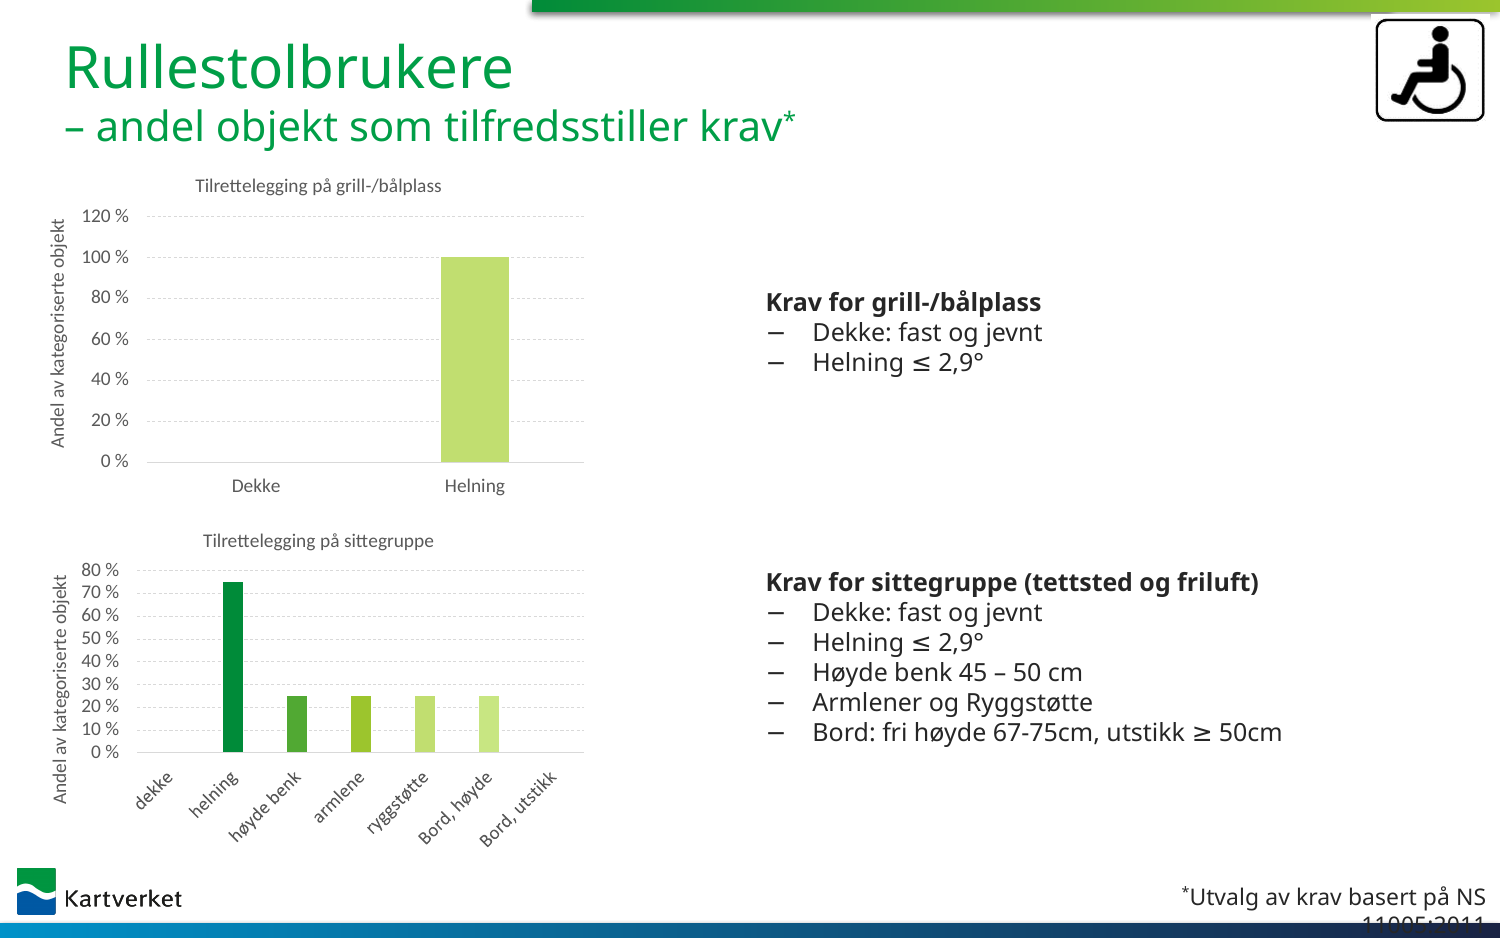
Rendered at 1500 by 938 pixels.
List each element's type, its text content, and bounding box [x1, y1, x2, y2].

text_box Rullestolbrukere – andel objekt som tilfredsstiller krav* [49, 14, 1431, 158]
text_box Krav for grill-/bålplass Dekke: fast og jevnt Helning ≤ 2,9° [750, 279, 1452, 384]
text_box *Utvalg av krav basert på NS 11005:2011 [1068, 873, 1500, 938]
picture [41, 520, 596, 859]
picture [41, 166, 596, 505]
picture [1371, 13, 1491, 127]
text_box Krav for sittegruppe (tettsted og friluft) Dekke: fast og jevnt Helning ≤ 2,9° Høyde benk 45 – 50 cm Armlener og Ryggstøtte Bord: fri høyde 67-75cm, utstikk ≥ 50cm [750, 559, 1500, 754]
